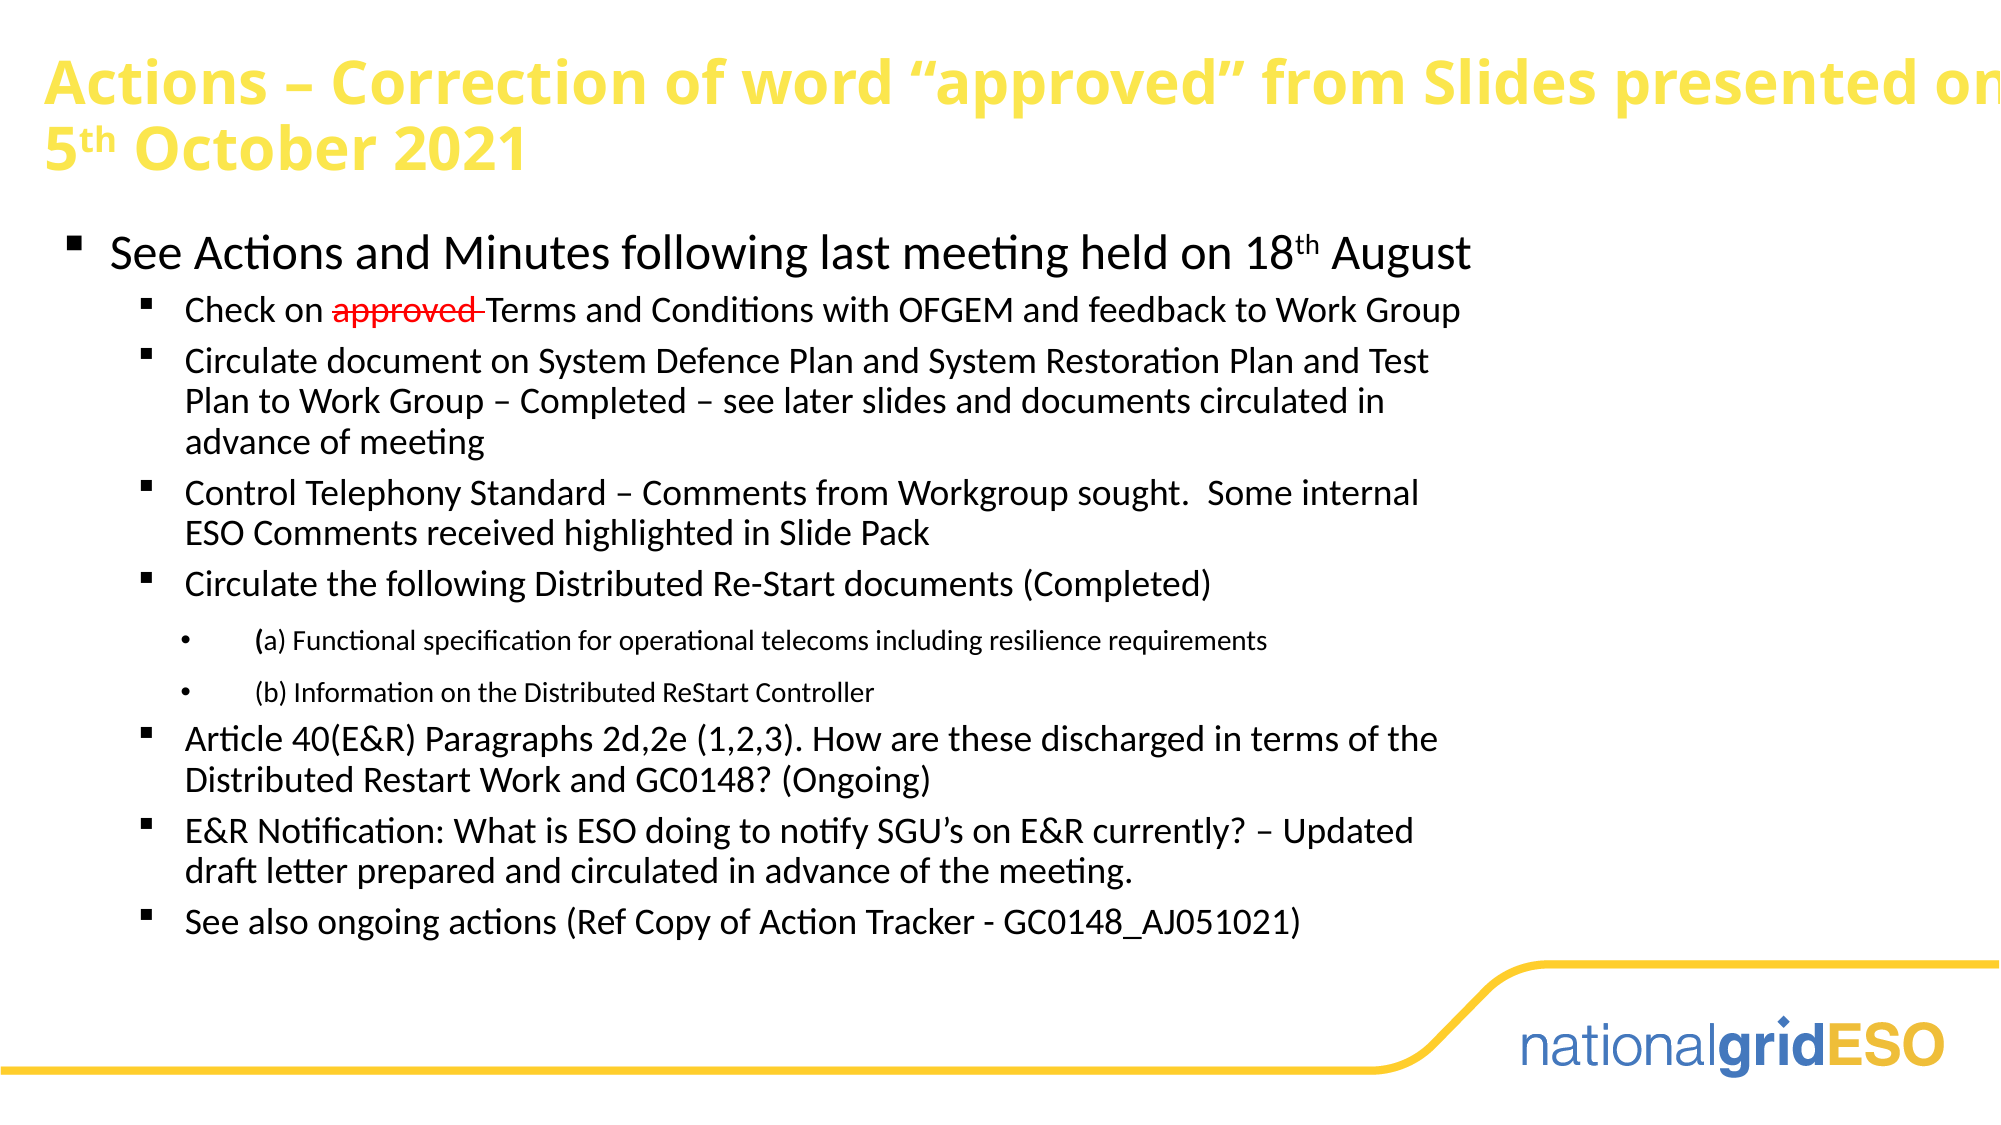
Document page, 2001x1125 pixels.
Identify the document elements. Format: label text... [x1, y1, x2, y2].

picture [0, 954, 2000, 1125]
list See Actions and Minutes following last meeting held on 18th August Check on approved Terms and Conditions with OFGEM and feedback to Work Group Circulate document on System Defence Plan and System Restoration Plan and Test Plan to Work Group – Completed – see later slides and documents circulated in advance of meeting Control Telephony Standard – Comments from Workgroup sought. Some internal ESO Comments received highlighted in Slide Pack Circulate the following Distributed Re-Start documents (Completed) (a) Functional specification for operational telecoms including resilience requirements (b) Information on the Distributed ReStart Controller Article 40(E&R) Paragraphs 2d,2e (1,2,3). How are these discharged in terms of the Distributed Restart Work and GC0148? (Ongoing) E&R Notification: What is ESO doing to notify SGU’s on E&R currently? – Updated draft letter prepared and circulated in advance of the meeting. See also ongoing actions (Ref Copy of Action Tracker - GC0148_AJ051021) [47, 218, 1491, 954]
title Actions – Correction of word “approved” from Slides presented on 5th October 2021 [29, 45, 2000, 191]
